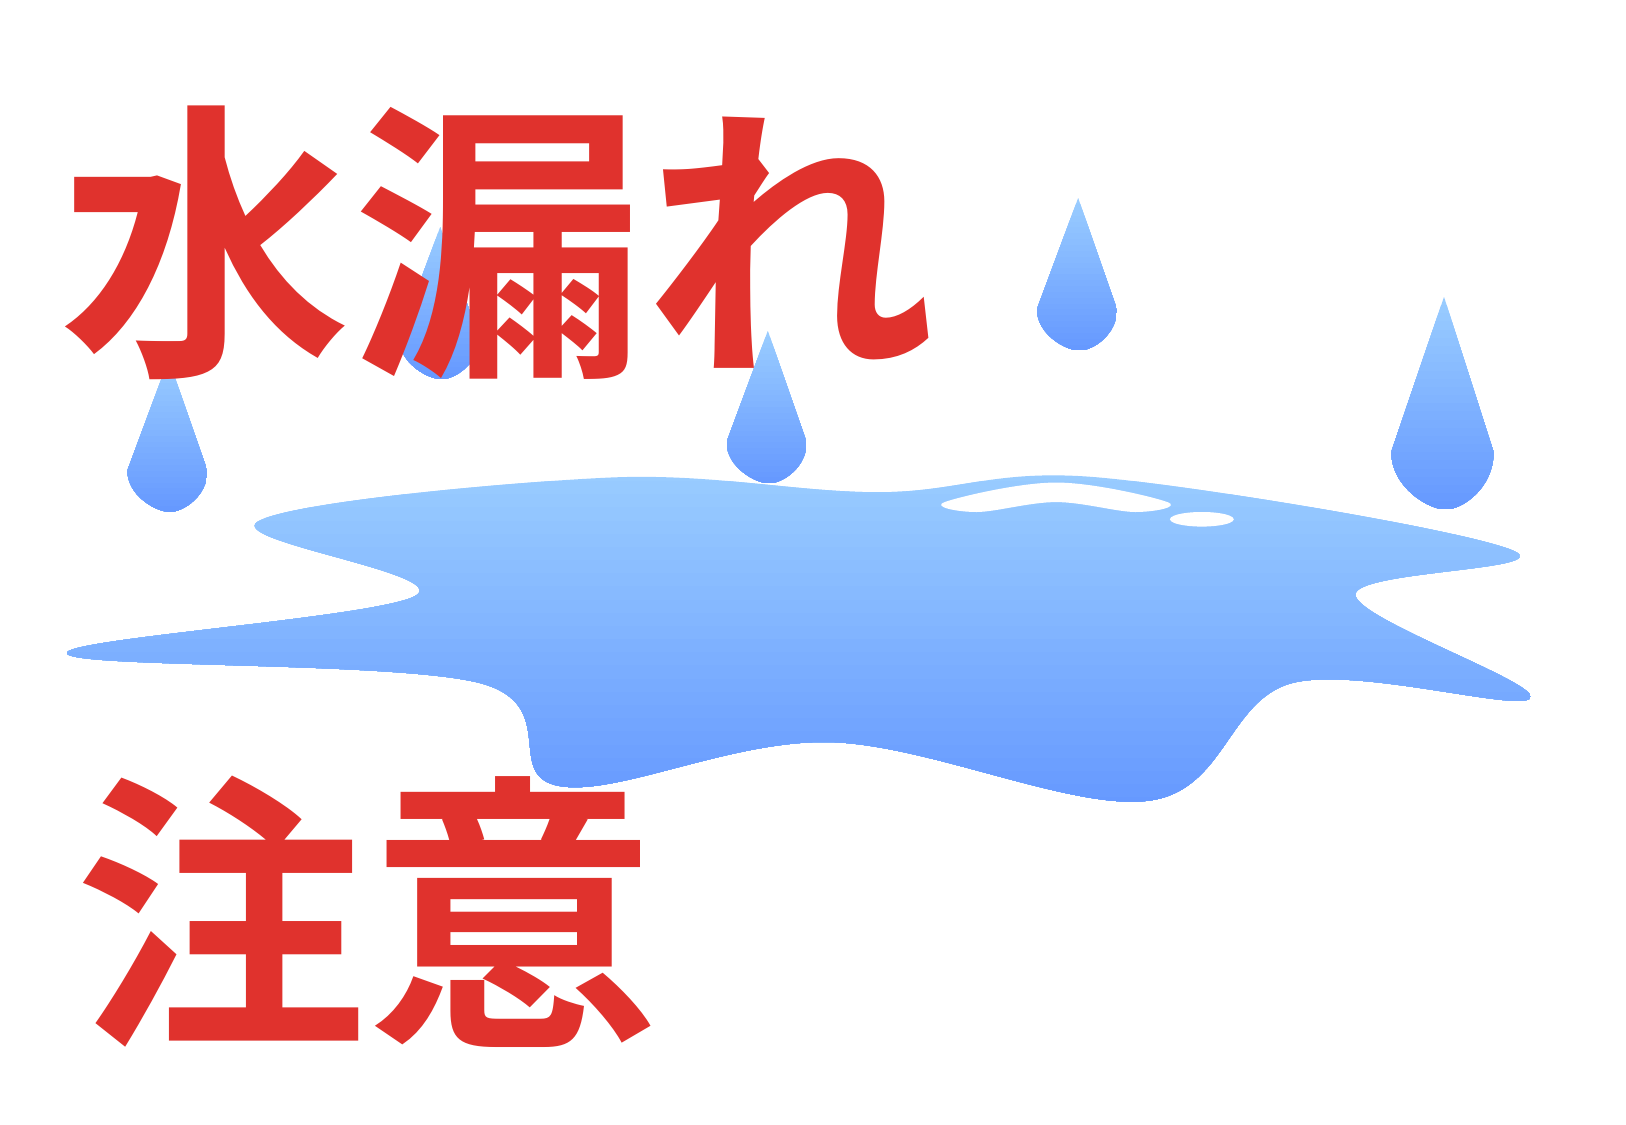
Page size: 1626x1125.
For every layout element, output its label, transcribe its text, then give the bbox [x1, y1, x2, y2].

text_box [56, 467, 1557, 811]
text_box [726, 420, 807, 466]
text_box [129, 420, 206, 466]
text_box [1391, 420, 1494, 466]
text_box 注意 [60, 725, 1596, 1091]
text_box 水漏れ [44, 54, 1581, 420]
